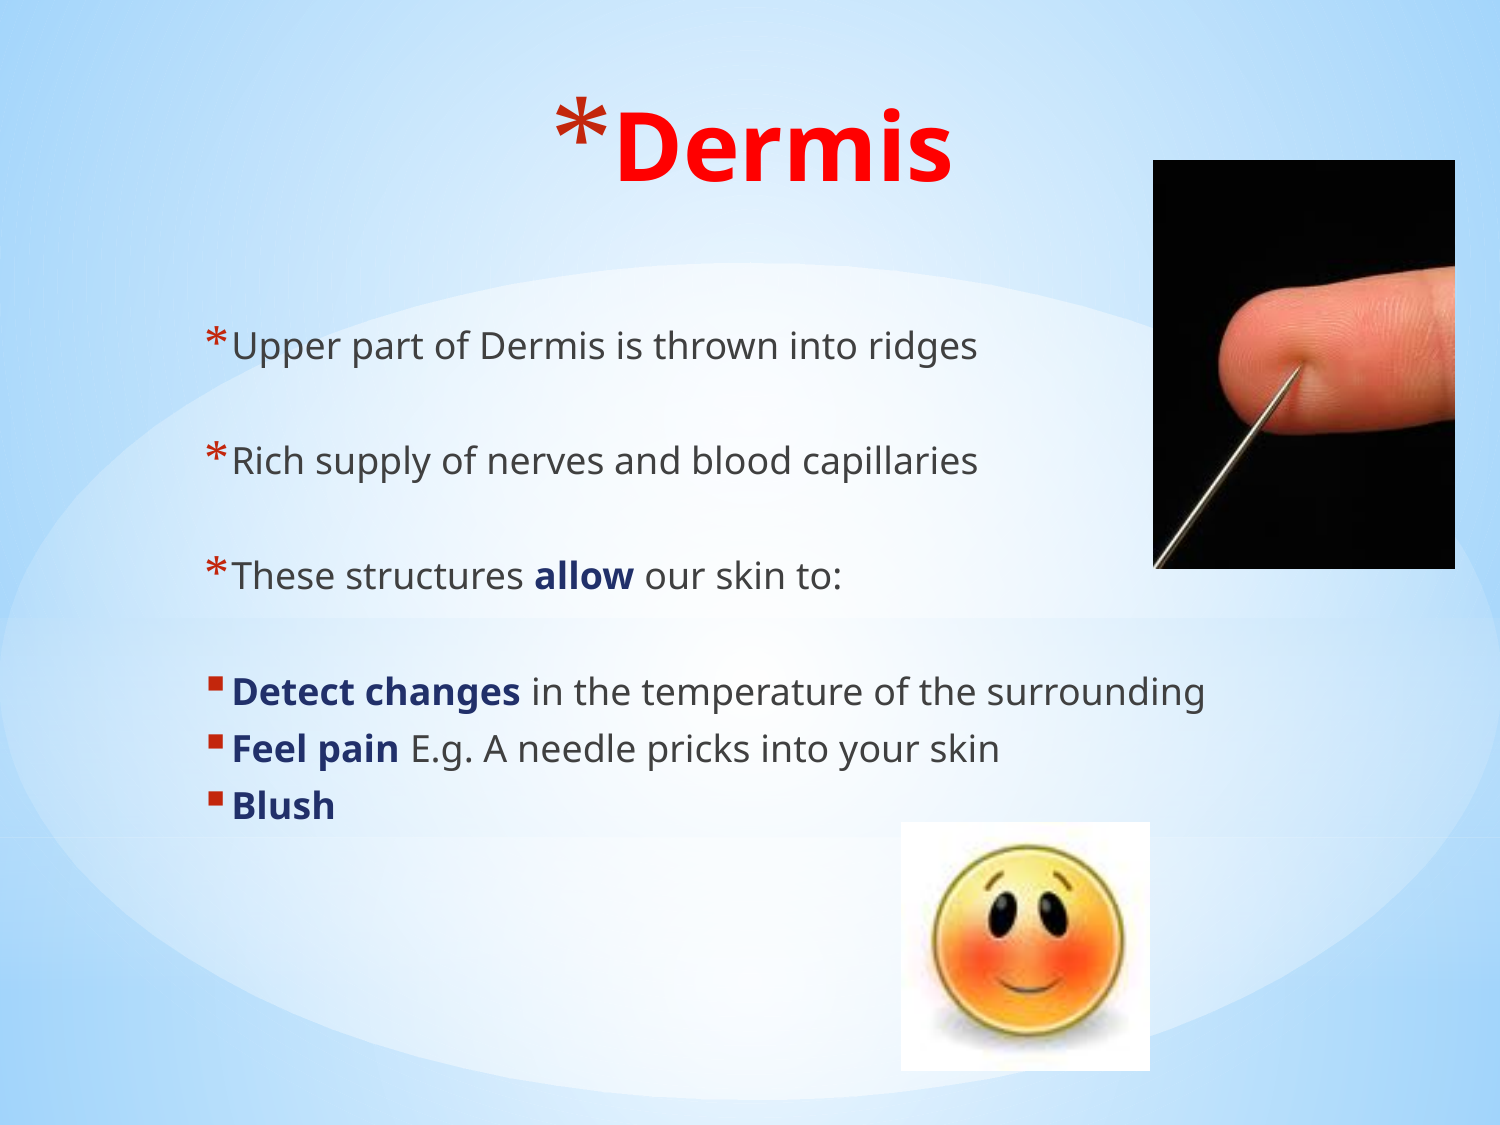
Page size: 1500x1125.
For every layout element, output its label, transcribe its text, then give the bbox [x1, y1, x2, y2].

picture [1152, 160, 1455, 569]
list Upper part of Dermis is thrown into ridges Rich supply of nerves and blood capillaries These structures allow our skin to: Detect changes in the temperature of the surrounding Feel pain E.g. A needle pricks into your skin Blush [183, 314, 1233, 885]
picture [901, 822, 1150, 1071]
title Dermis [218, 78, 1287, 266]
